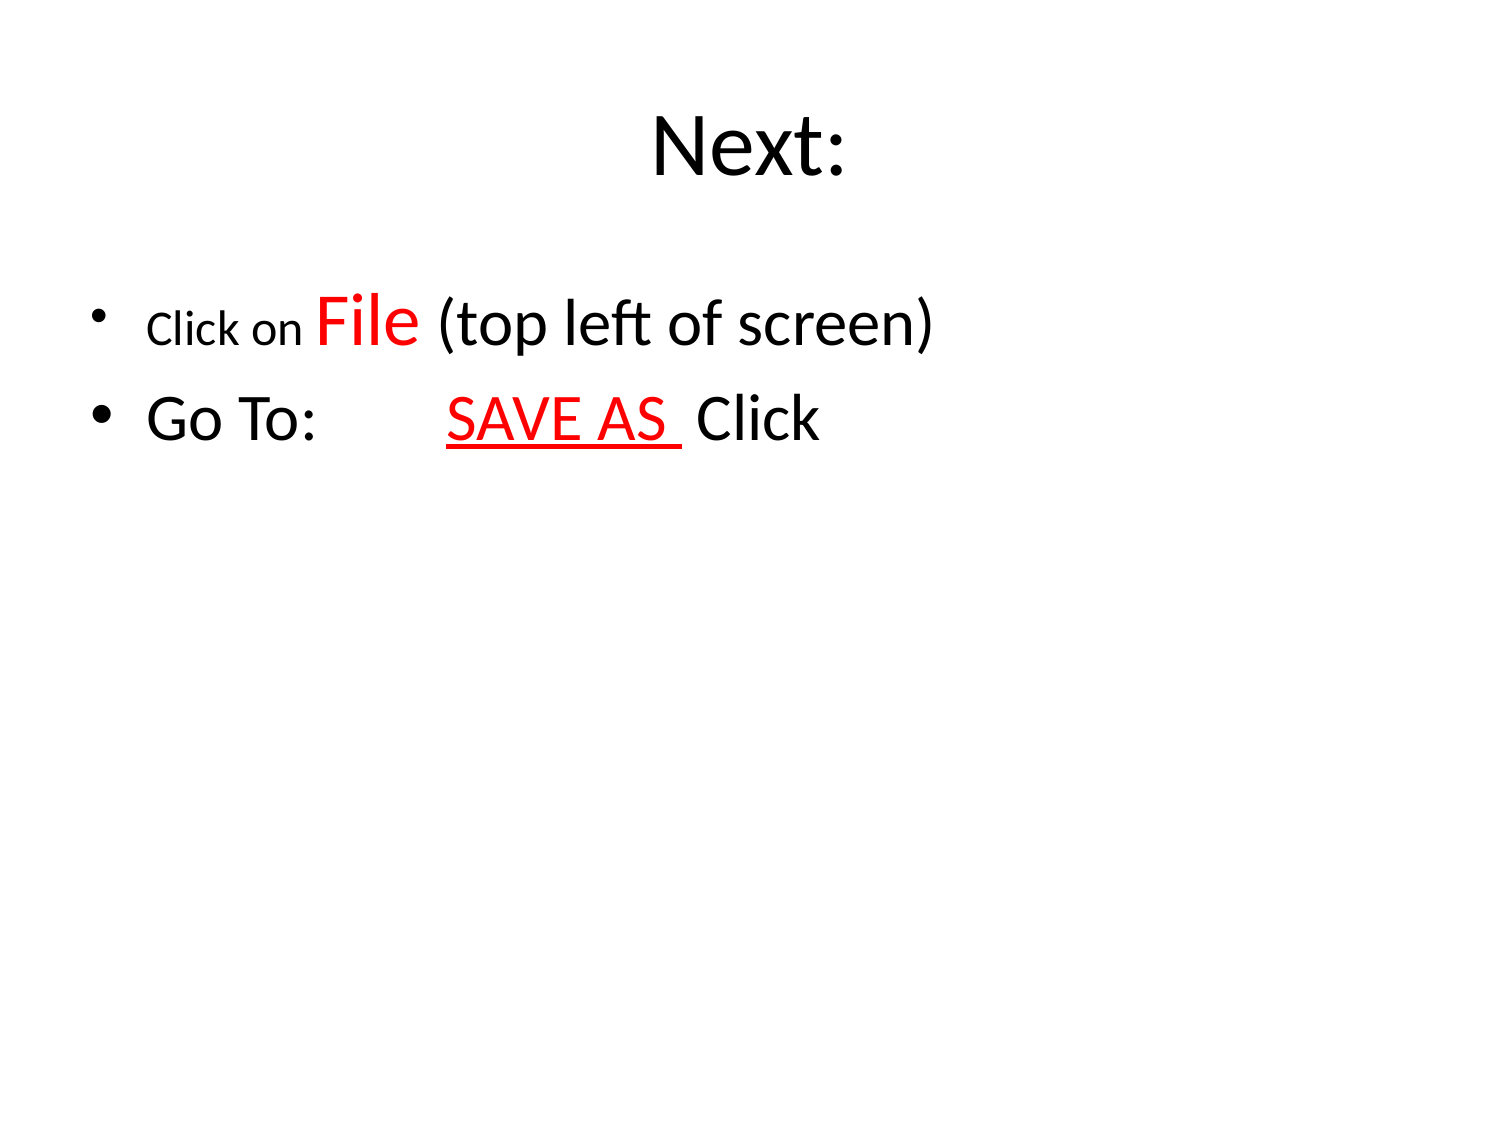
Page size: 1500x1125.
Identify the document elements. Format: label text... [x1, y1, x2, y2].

title Next: [75, 45, 1425, 233]
list Click on File (top left of screen) Go To: SAVE AS Click [75, 262, 1425, 1005]
